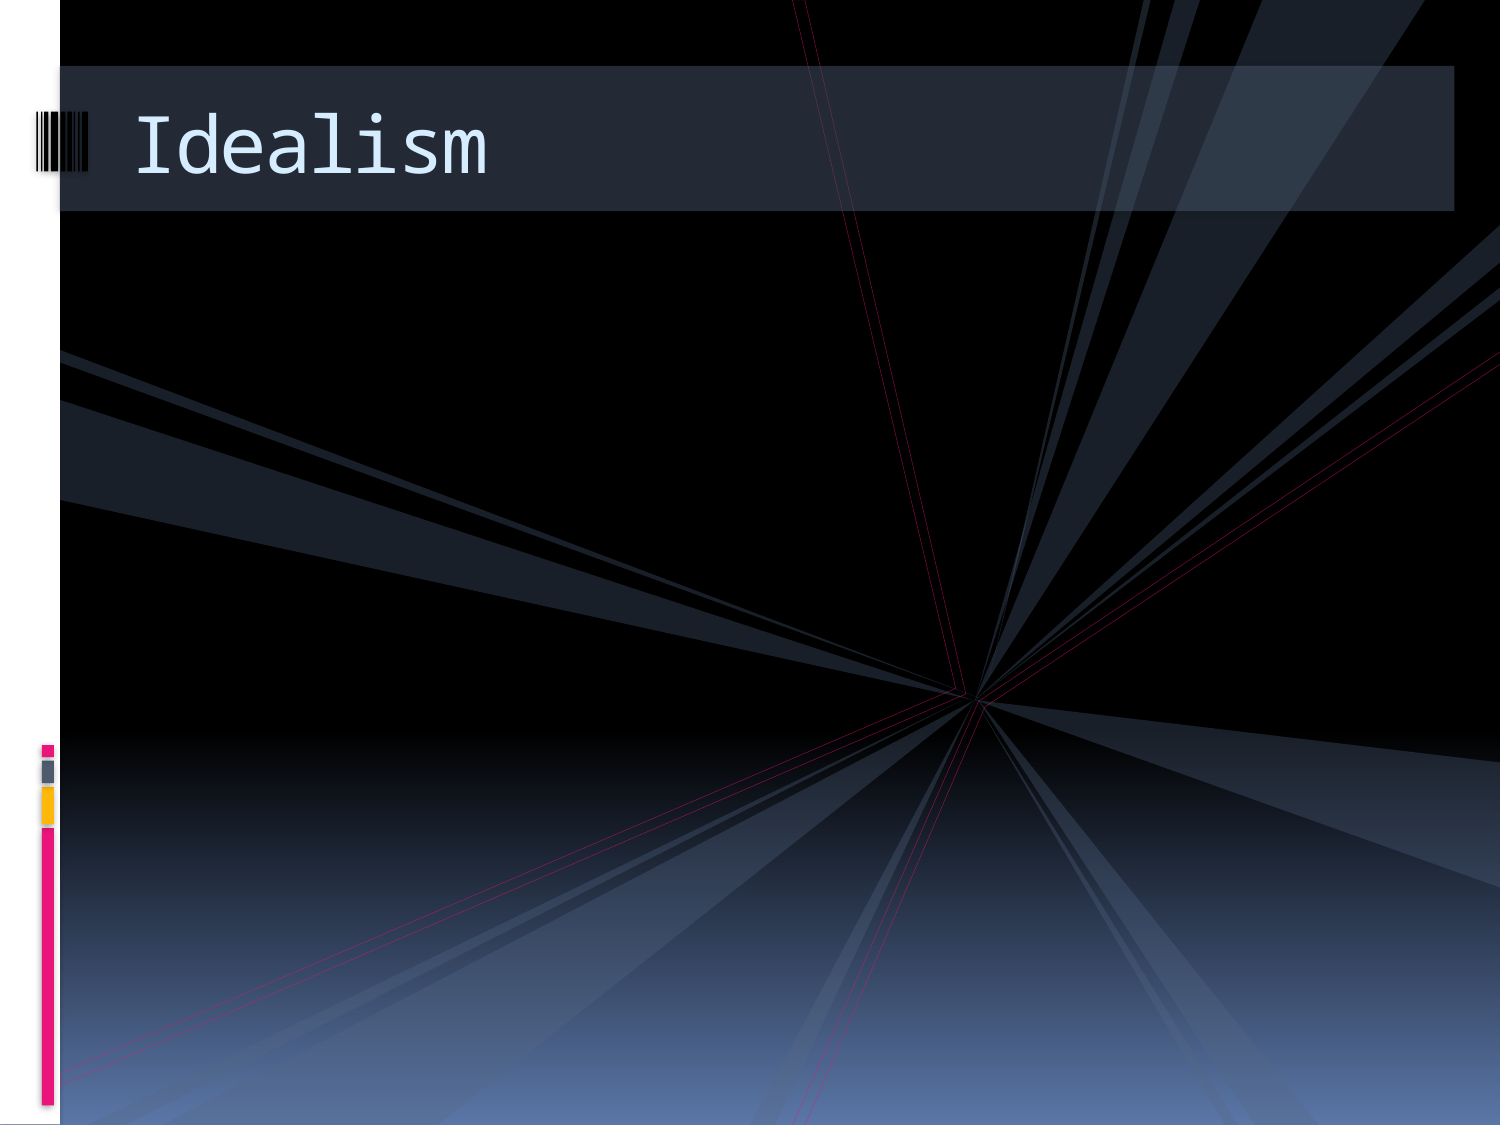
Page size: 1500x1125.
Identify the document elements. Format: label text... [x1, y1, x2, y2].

title Idealism [115, 83, 1454, 212]
